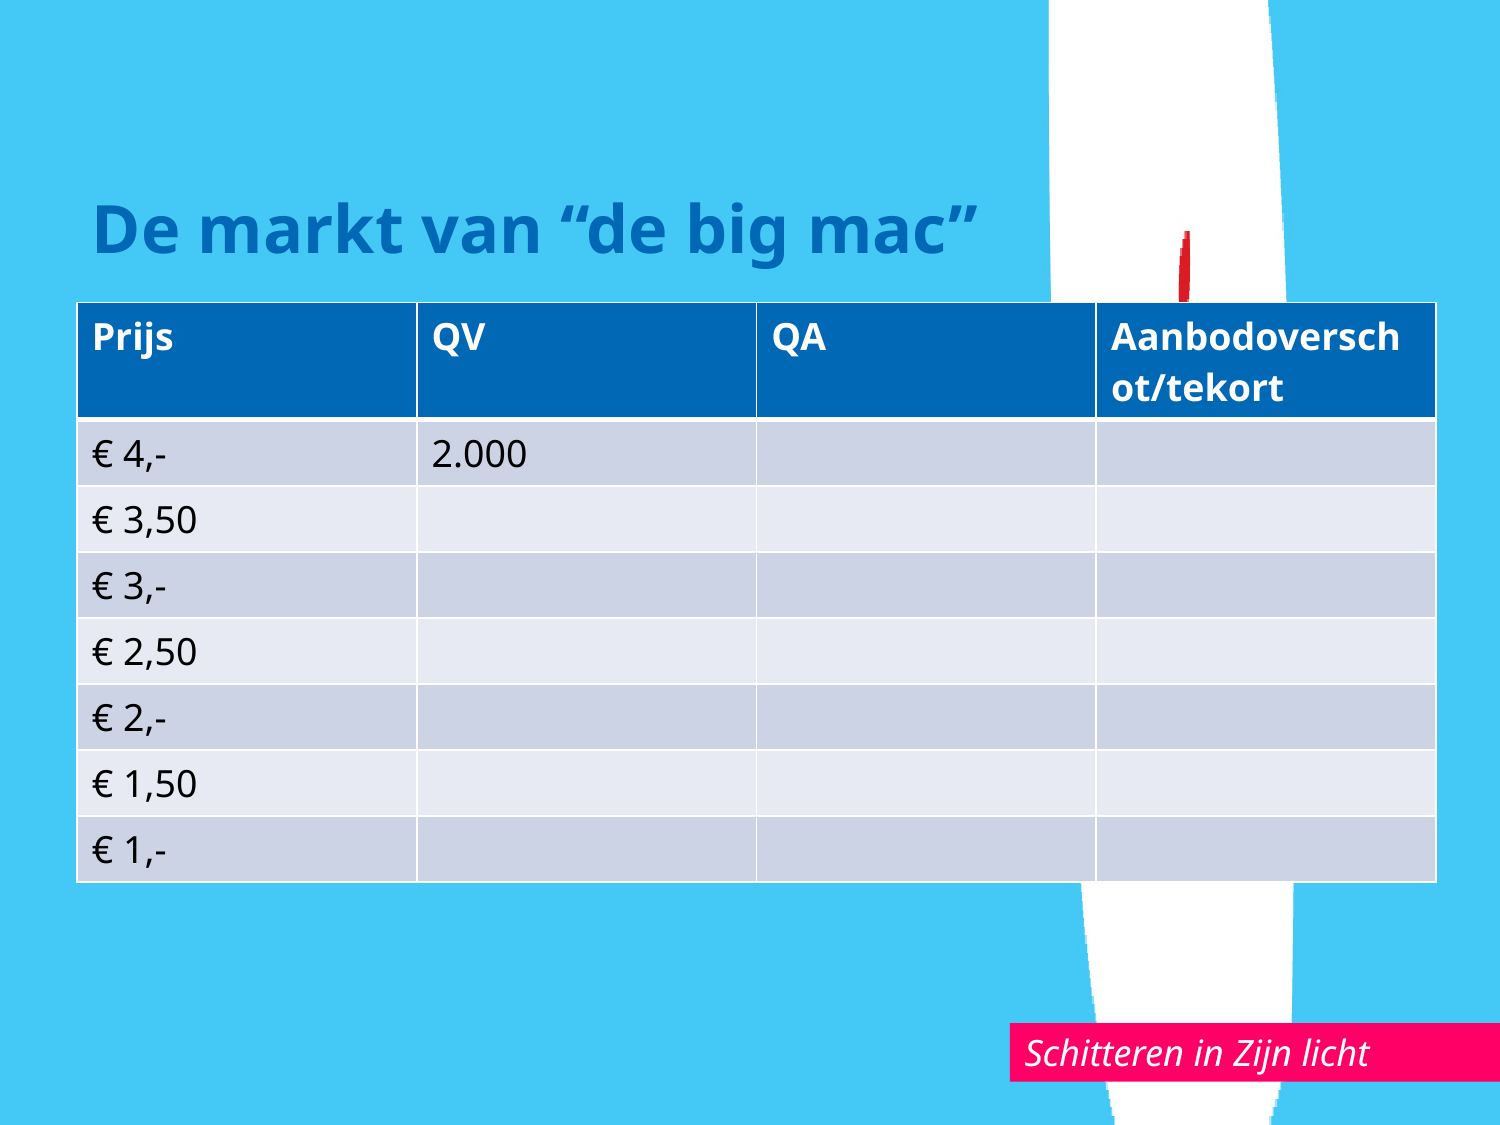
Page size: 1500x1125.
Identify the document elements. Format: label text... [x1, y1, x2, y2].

table_cell [418, 619, 756, 683]
table_header QA [757, 303, 1095, 417]
table_cell € 3,50 [78, 487, 416, 551]
table_cell [757, 422, 1095, 485]
table_cell € 3,- [78, 553, 416, 617]
table_header QV [418, 303, 756, 417]
table_cell [757, 553, 1095, 617]
table_cell [1097, 553, 1435, 617]
table_header Prijs [78, 303, 416, 417]
table_cell [418, 553, 756, 617]
table_cell [418, 817, 756, 881]
table_cell [757, 685, 1095, 749]
table_cell [418, 487, 756, 551]
table_cell € 1,50 [78, 751, 416, 815]
table_cell € 2,50 [78, 619, 416, 683]
table_cell [1097, 422, 1435, 485]
table_cell [1097, 817, 1435, 881]
table_cell [1097, 751, 1435, 815]
table_cell [757, 487, 1095, 551]
table_cell € 2,- [78, 685, 416, 749]
table_cell € 1,- [78, 817, 416, 881]
table_cell [418, 685, 756, 749]
table_cell [1097, 685, 1435, 749]
table_cell [757, 751, 1095, 815]
table_header Aanbodoverschot/tekort [1097, 303, 1435, 417]
table_cell [418, 751, 756, 815]
table_cell € 4,- [78, 422, 416, 485]
title De markt van “de big mac” [76, 150, 1437, 302]
picture [0, 0, 1500, 1125]
table_cell [757, 817, 1095, 881]
table_cell [1097, 487, 1435, 551]
table_cell 2.000 [418, 422, 756, 485]
table_cell [1097, 619, 1435, 683]
table_cell [757, 619, 1095, 683]
